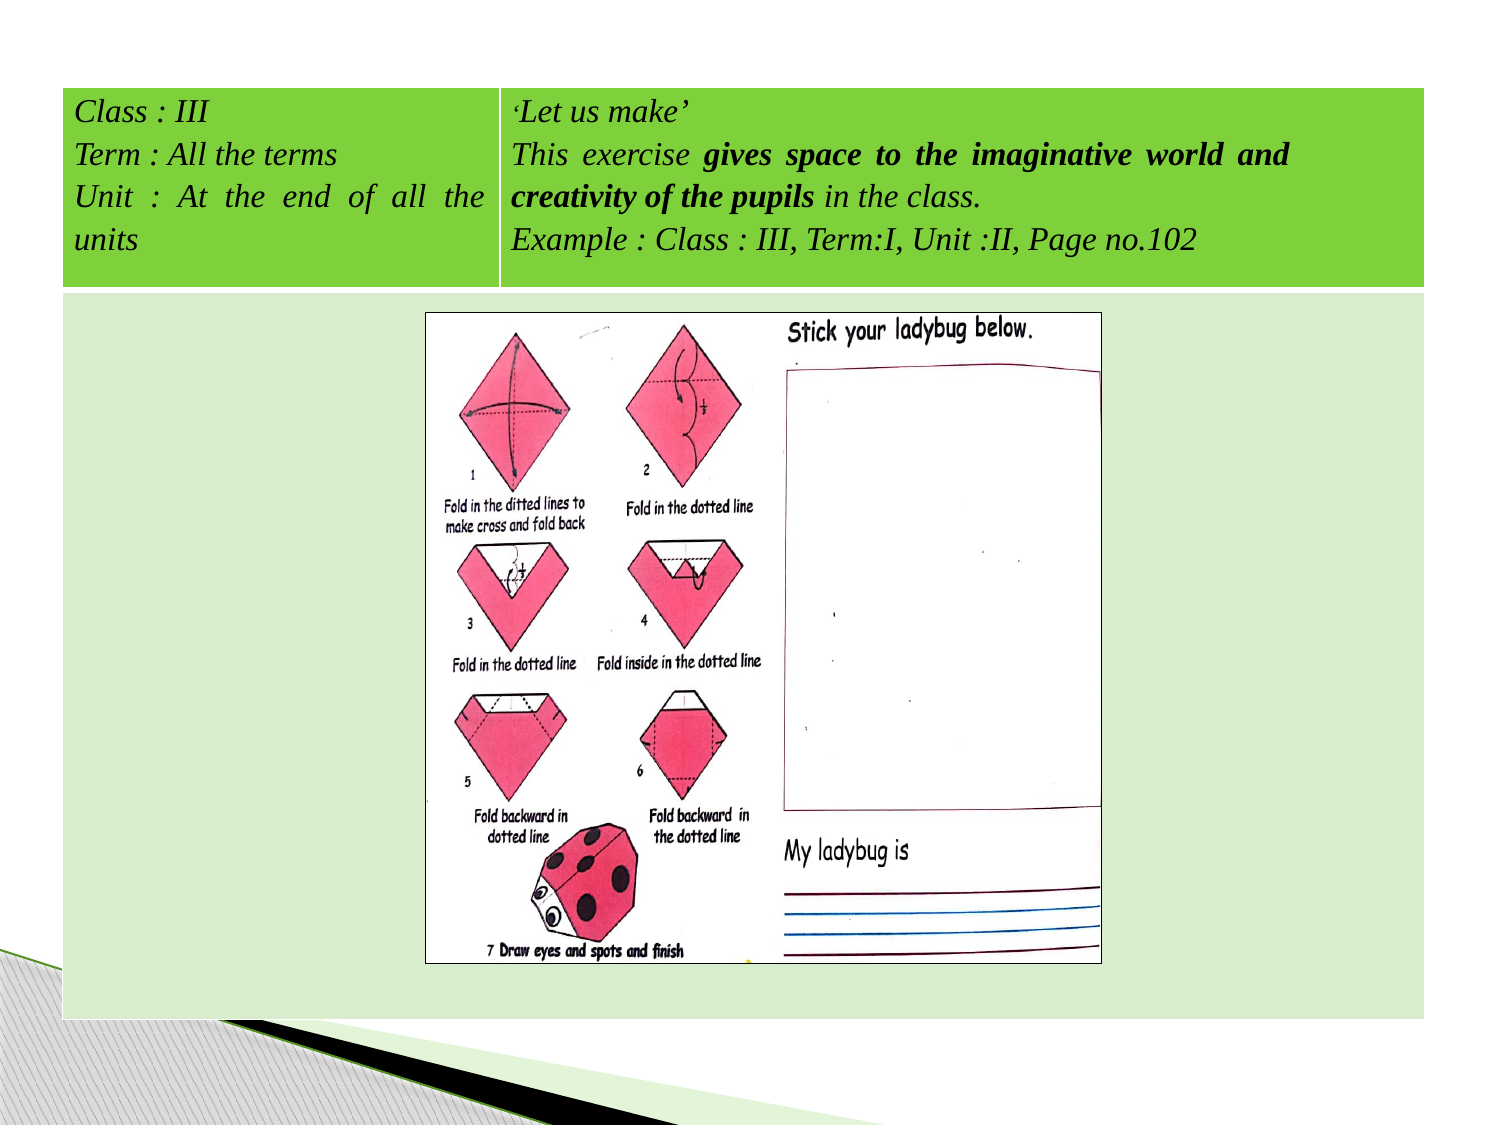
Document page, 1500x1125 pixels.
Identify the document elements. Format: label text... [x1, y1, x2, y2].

title . [0, 50, 1350, 105]
table_header ‘Let us make’ This exercise gives space to the imaginative world and creativity of the pupils in the class. Example : Class : III, Term:I, Unit :II, Page no.102 [501, 88, 1424, 287]
table_header Class : III Term : All the terms Unit : At the end of all the units [63, 105, 499, 287]
table_cell [63, 293, 1424, 1019]
picture [424, 312, 1102, 963]
